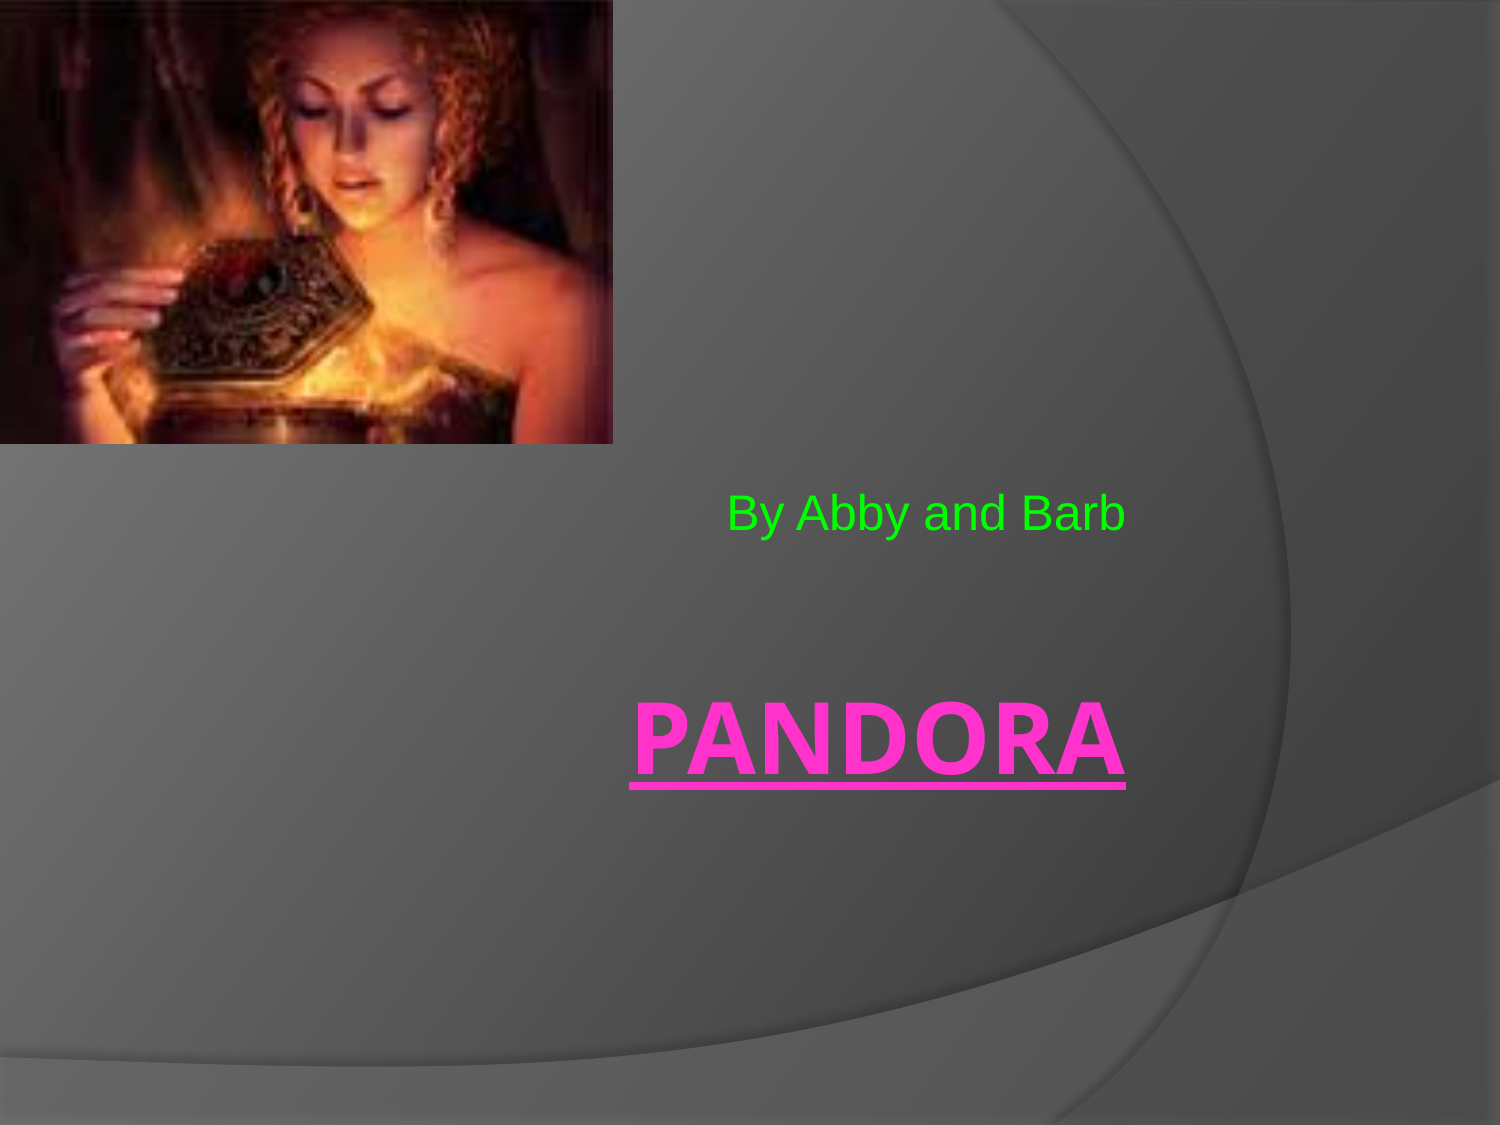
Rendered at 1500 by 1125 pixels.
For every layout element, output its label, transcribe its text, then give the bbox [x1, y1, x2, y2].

picture [0, 0, 613, 445]
subtitle By Abby and Barb [71, 253, 1134, 541]
title PANDORA [70, 547, 1134, 925]
